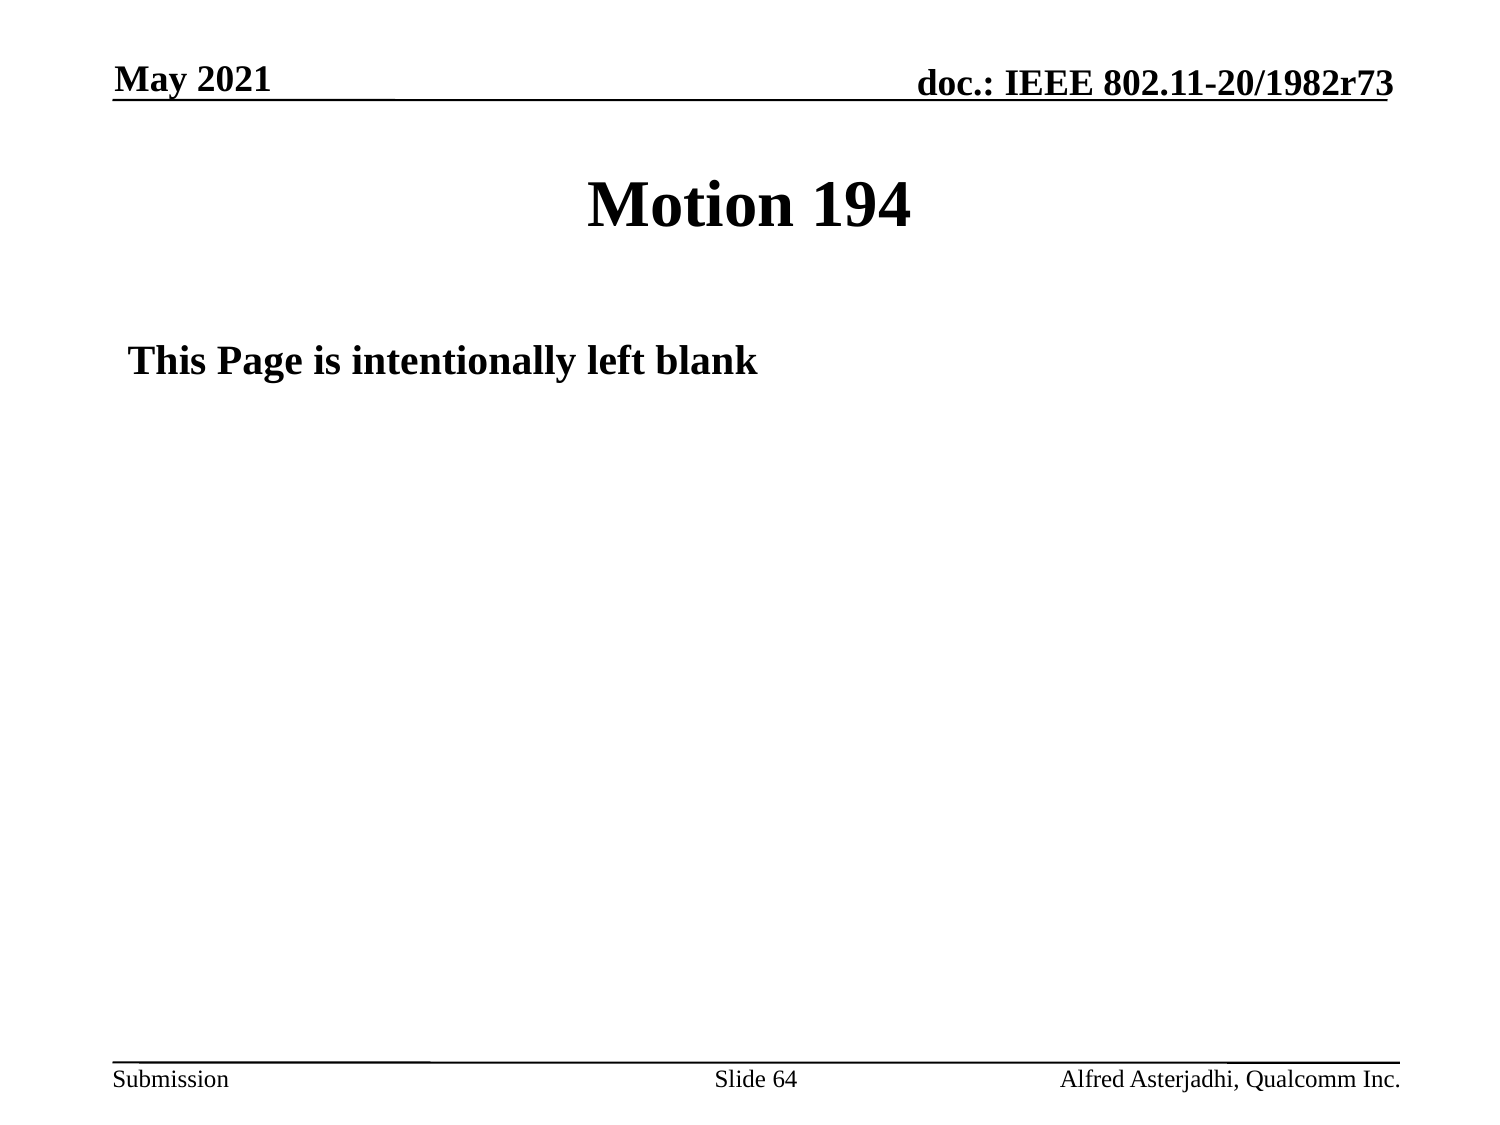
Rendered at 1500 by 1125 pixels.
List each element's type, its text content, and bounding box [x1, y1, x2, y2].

title Motion 194 [112, 112, 1388, 288]
slide_number Slide 64 [712, 1061, 800, 1123]
footer Alfred Asterjadhi, Qualcomm Inc. [878, 1061, 1402, 1093]
list This Page is intentionally left blank [112, 324, 1388, 1000]
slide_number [114, 54, 423, 100]
